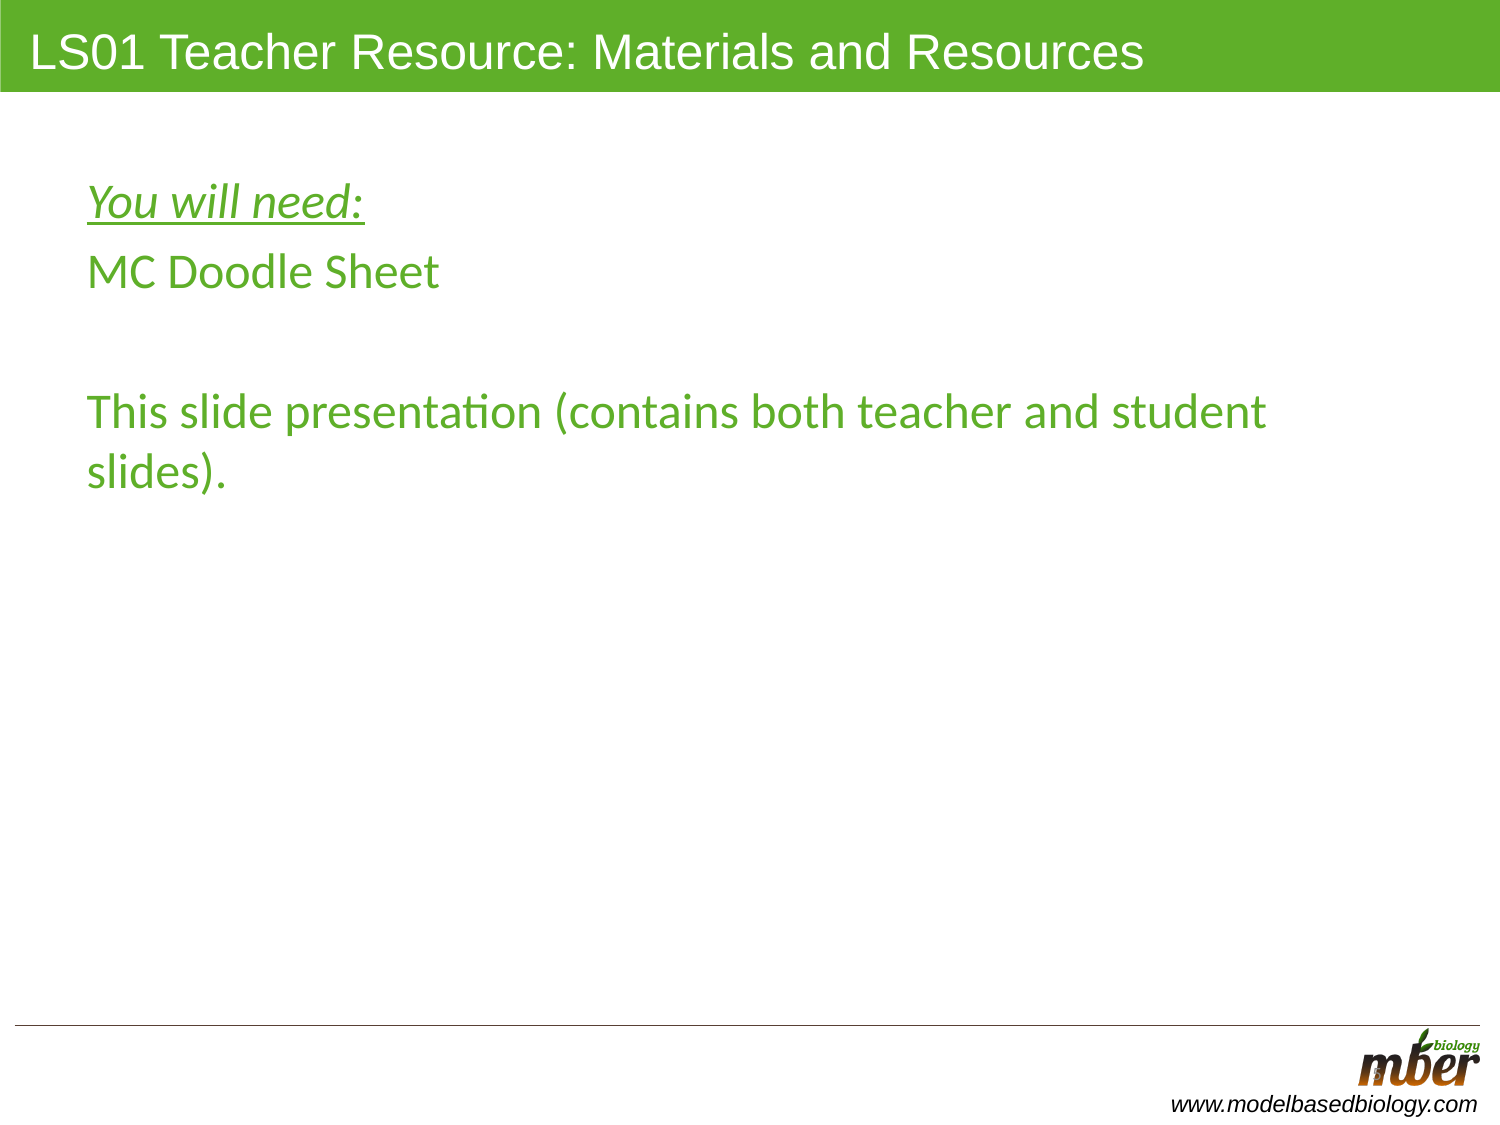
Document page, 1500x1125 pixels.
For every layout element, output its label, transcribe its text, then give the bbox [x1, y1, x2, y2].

picture [1397, 1028, 1480, 1086]
title LS01 Teacher Resource: Materials and Resources [14, 11, 1480, 89]
text_box You will need: MC Doodle Sheet This slide presentation (contains both teacher and student slides). [71, 161, 1422, 1043]
slide_number 5 [1059, 1043, 1397, 1103]
